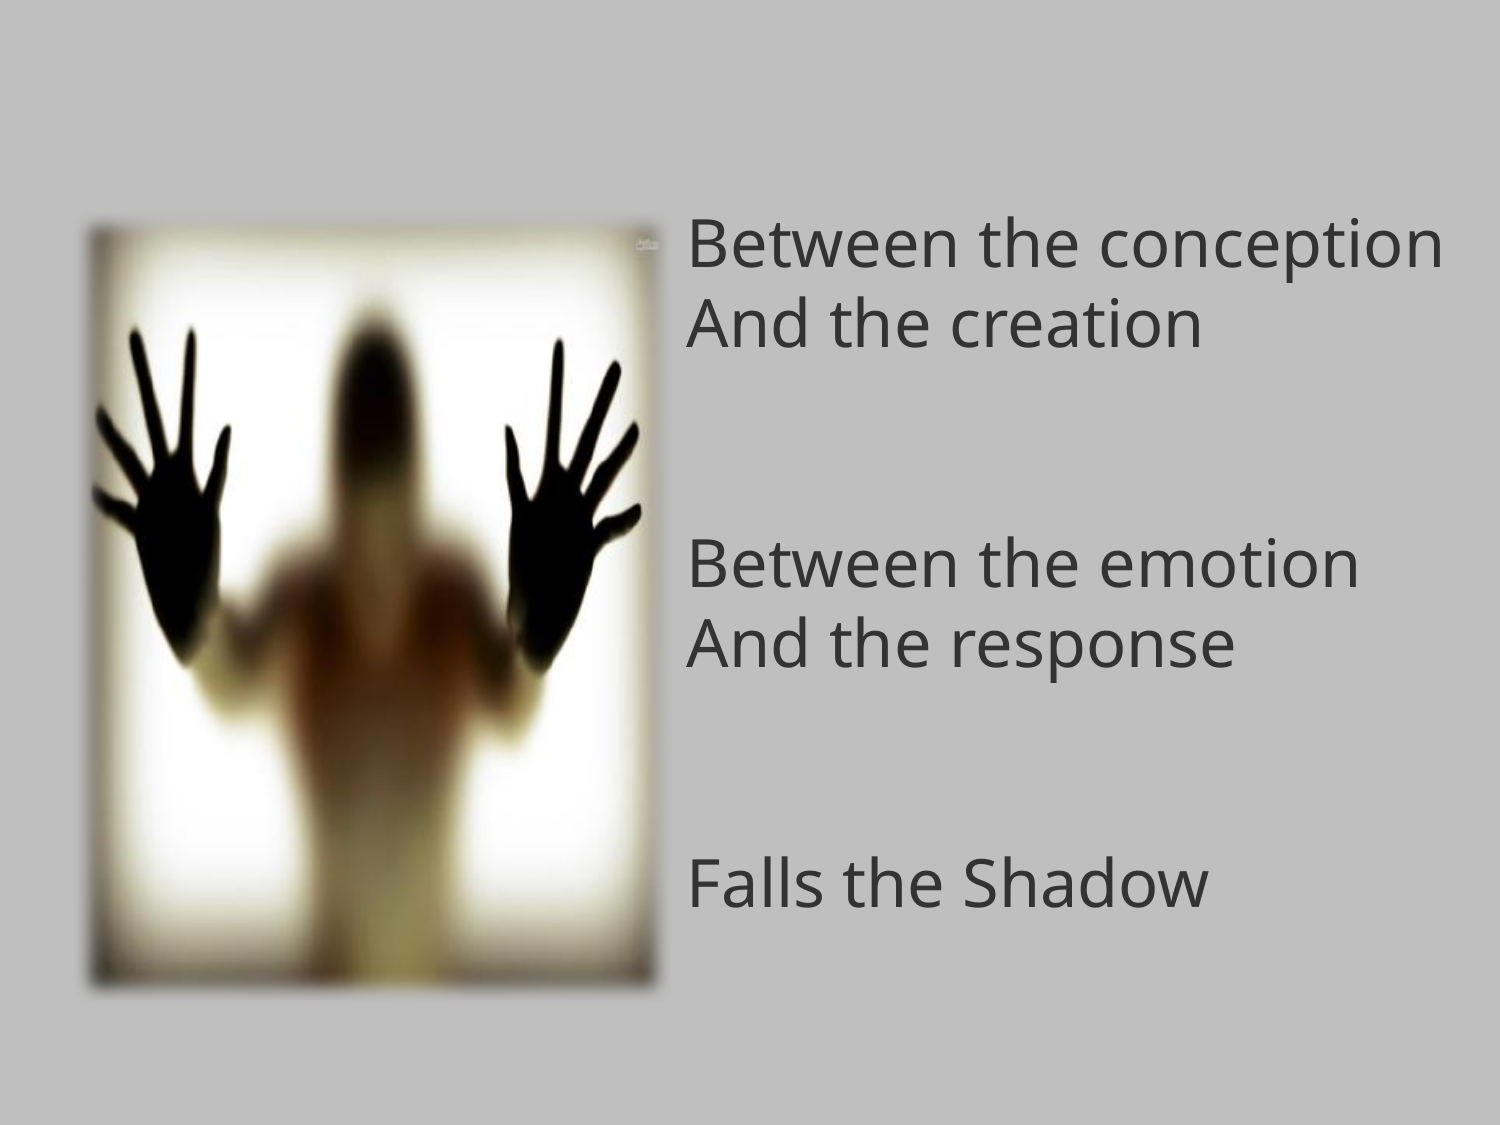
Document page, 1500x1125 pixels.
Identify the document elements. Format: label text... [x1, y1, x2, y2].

text_box Between the conception And the creation Between the emotion And the response Falls the Shadow [671, 148, 1475, 994]
picture [73, 209, 673, 1004]
